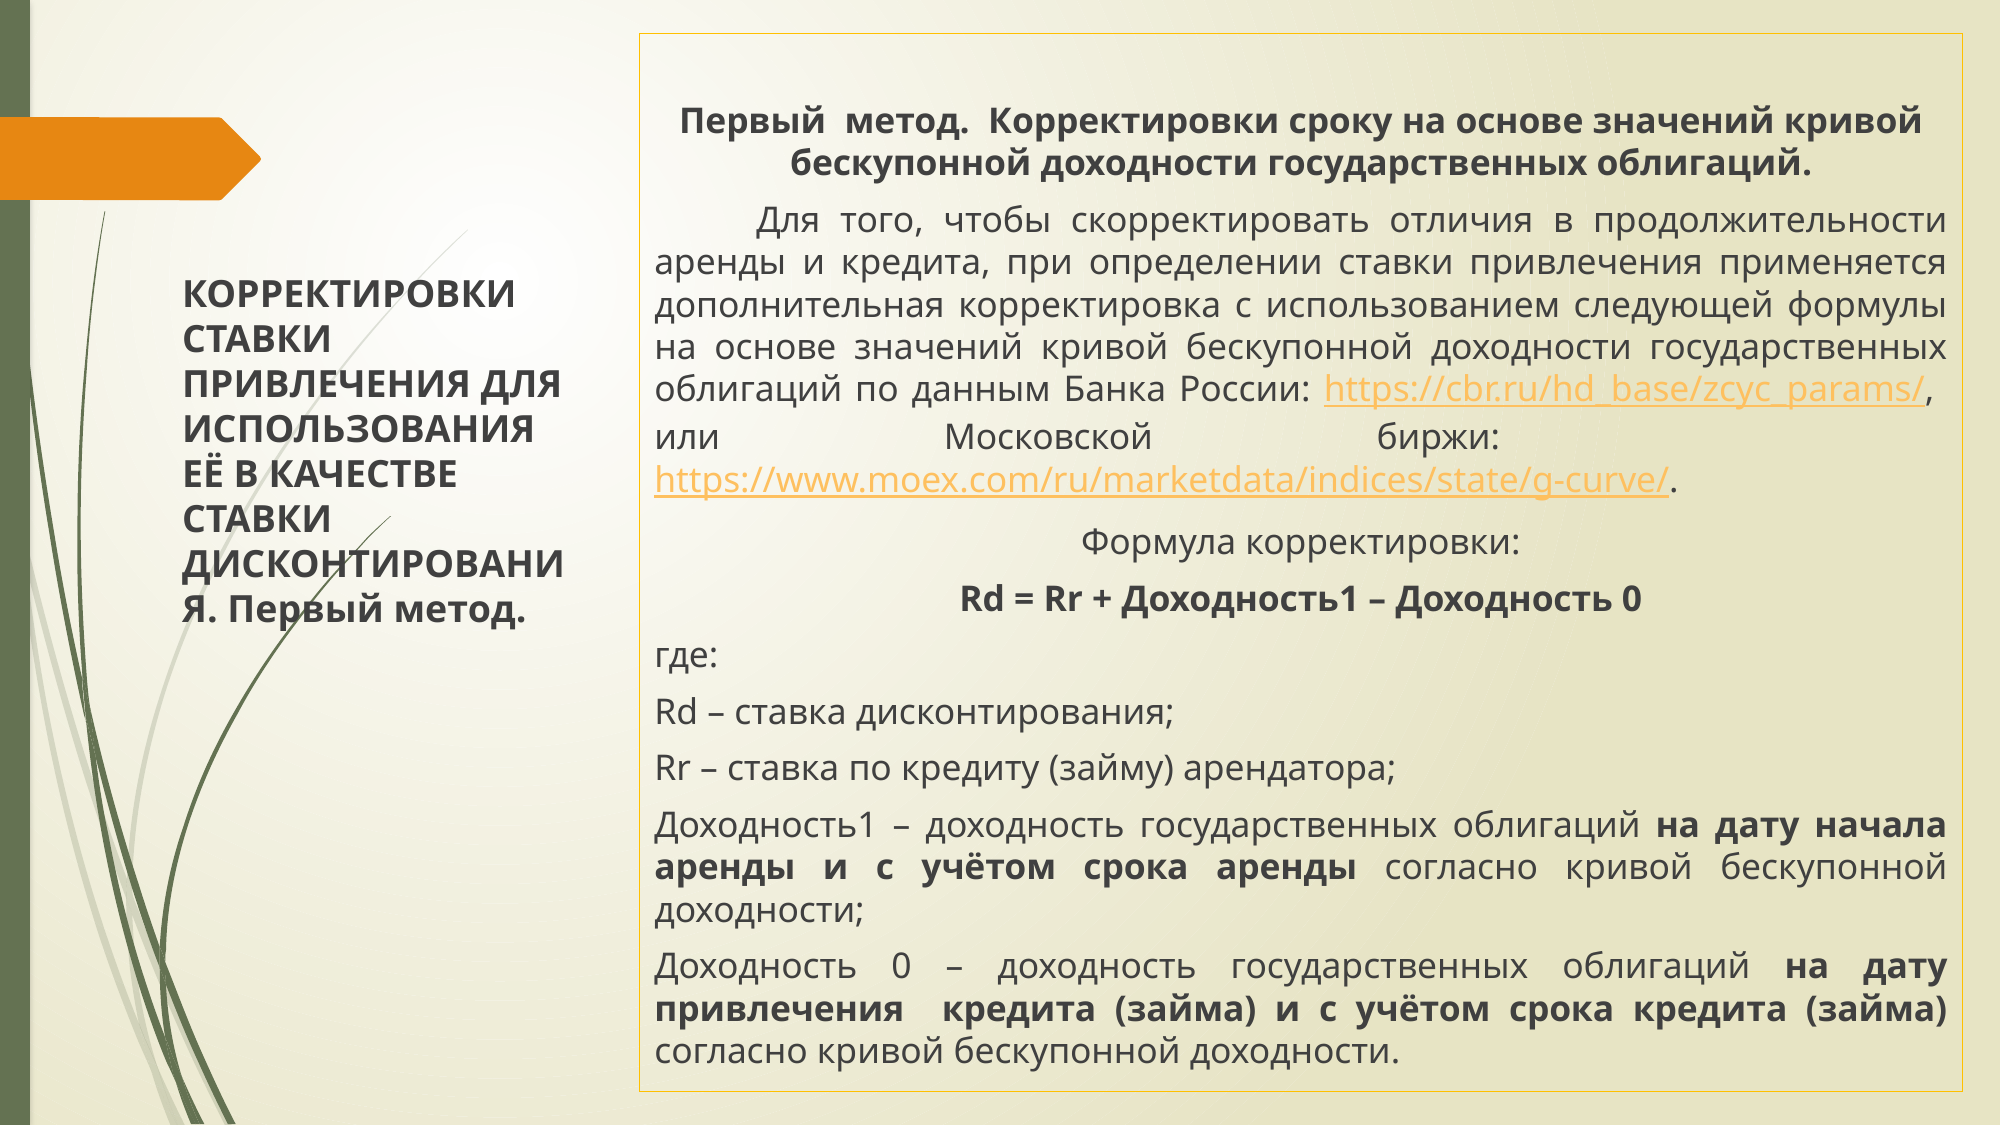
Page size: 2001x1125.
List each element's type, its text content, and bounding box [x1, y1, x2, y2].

list Первый метод. Корректировки сроку на основе значений кривой бескупонной доходности государственных облигаций. Для того, чтобы скорректировать отличия в продолжительности аренды и кредита, при определении ставки привлечения применяется дополнительная корректировка с использованием следующей формулы на основе значений кривой бескупонной доходности государственных облигаций по данным Банка России: https://cbr.ru/hd_base/zcyc_params/, или Московской биржи: https://www.moex.com/ru/marketdata/indices/state/g-curve/. Формула корректировки: Rd = Rr + Доходность1 – Доходность 0 где: Rd – ставка дисконтирования; Rr – ставка по кредиту (займу) арендатора; Доходность1 – доходность государственных облигаций на дату начала аренды и с учётом срока аренды согласно кривой бескупонной доходности; Доходность 0 – доходность государственных облигаций на дату привлечения кредита (займа) и с учётом срока кредита (займа) согласно кривой бескупонной доходности. [639, 33, 1963, 1092]
list КОРРЕКТИРОВКИ СТАВКИ ПРИВЛЕЧЕНИЯ ДЛЯ ИСПОЛЬЗОВАНИЯ ЕЁ В КАЧЕСТВЕ СТАВКИ ДИСКОНТИРОВАНИЯ. Первый метод. [167, 262, 603, 962]
